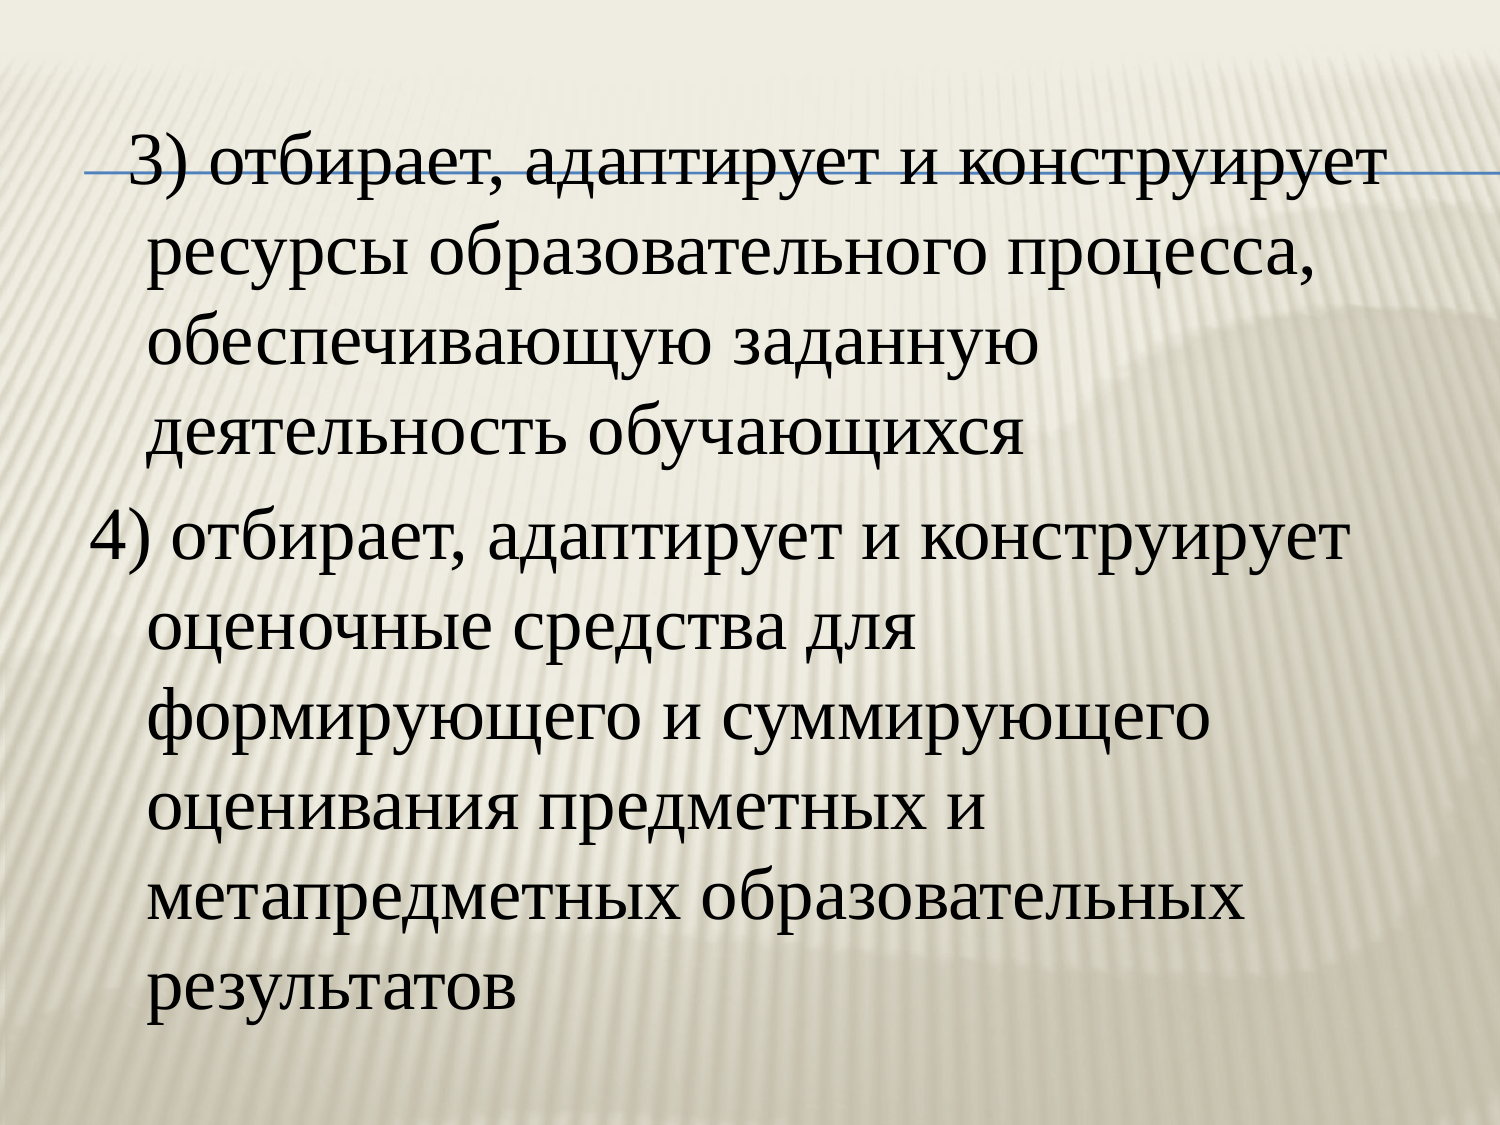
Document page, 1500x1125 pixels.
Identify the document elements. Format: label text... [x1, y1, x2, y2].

list 3) отбирает, адаптирует и конструирует ресурсы образовательного процесса, обеспечивающую заданную деятельность обучающихся 4) отбирает, адаптирует и конструирует оценочные средства для формирующего и суммирующего оценивания предметных и метапредметных образовательных результатов [75, 101, 1425, 1059]
